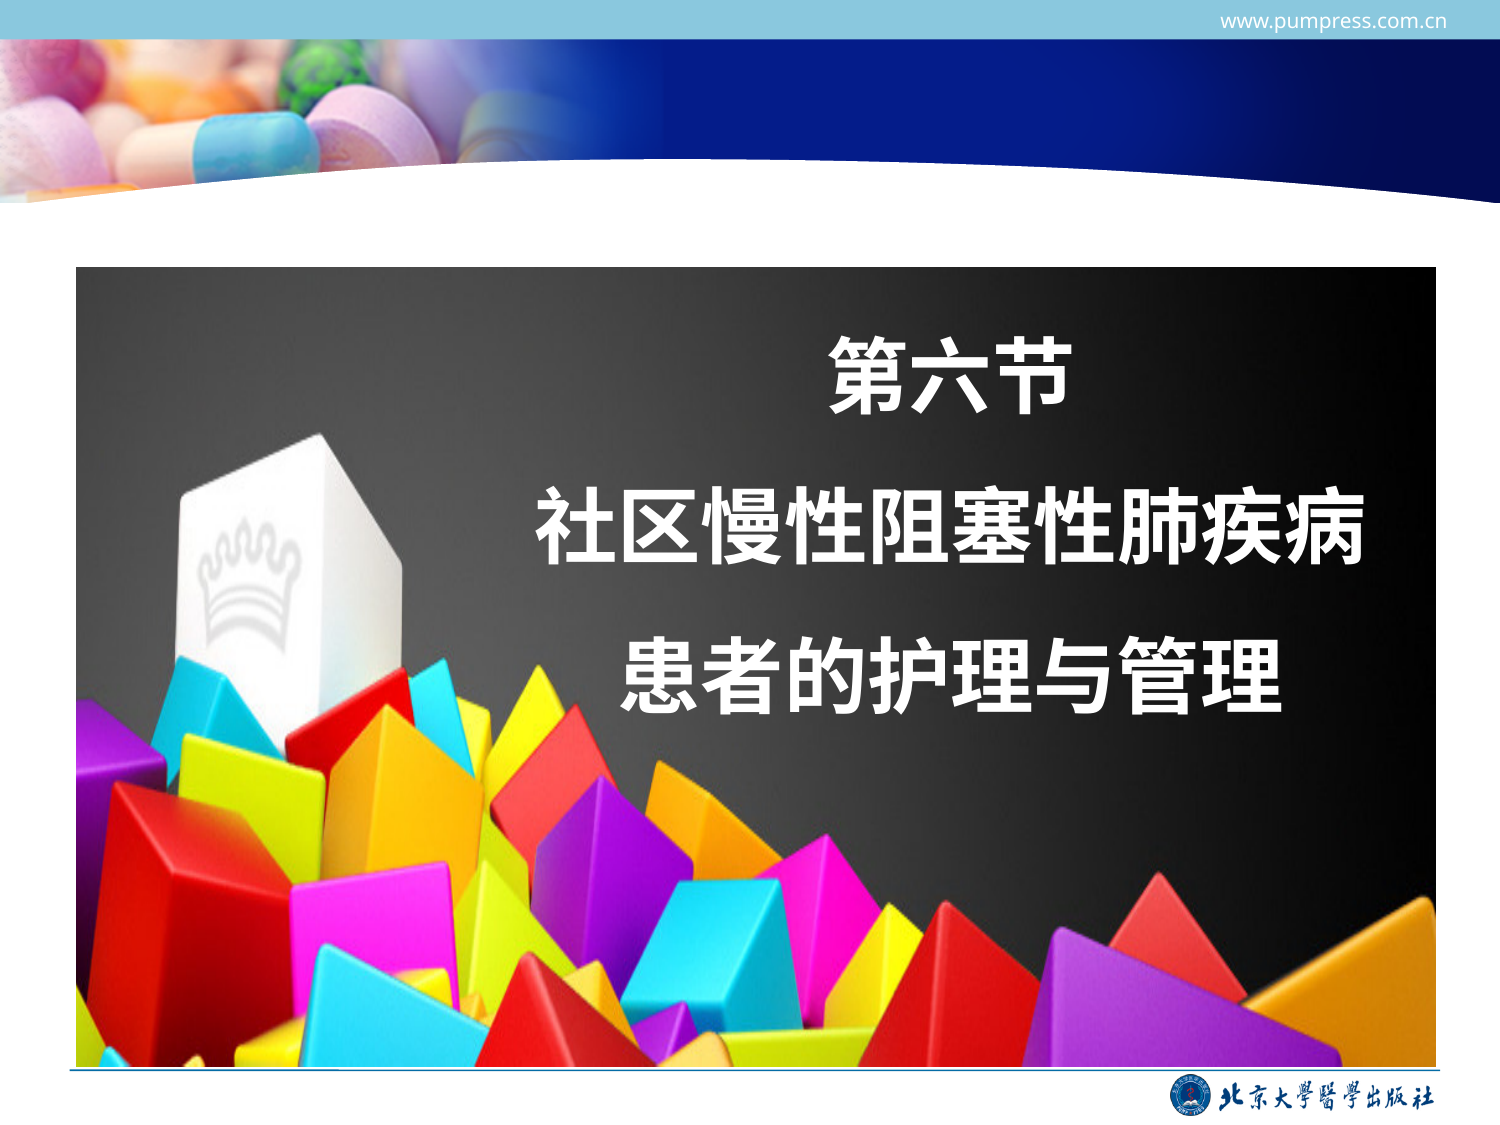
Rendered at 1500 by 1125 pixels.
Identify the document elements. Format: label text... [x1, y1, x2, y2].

picture [1170, 1074, 1436, 1118]
slide_number www.pumpress.com.cn [1024, 0, 1463, 38]
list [76, 266, 1436, 1067]
picture [0, 40, 1500, 203]
